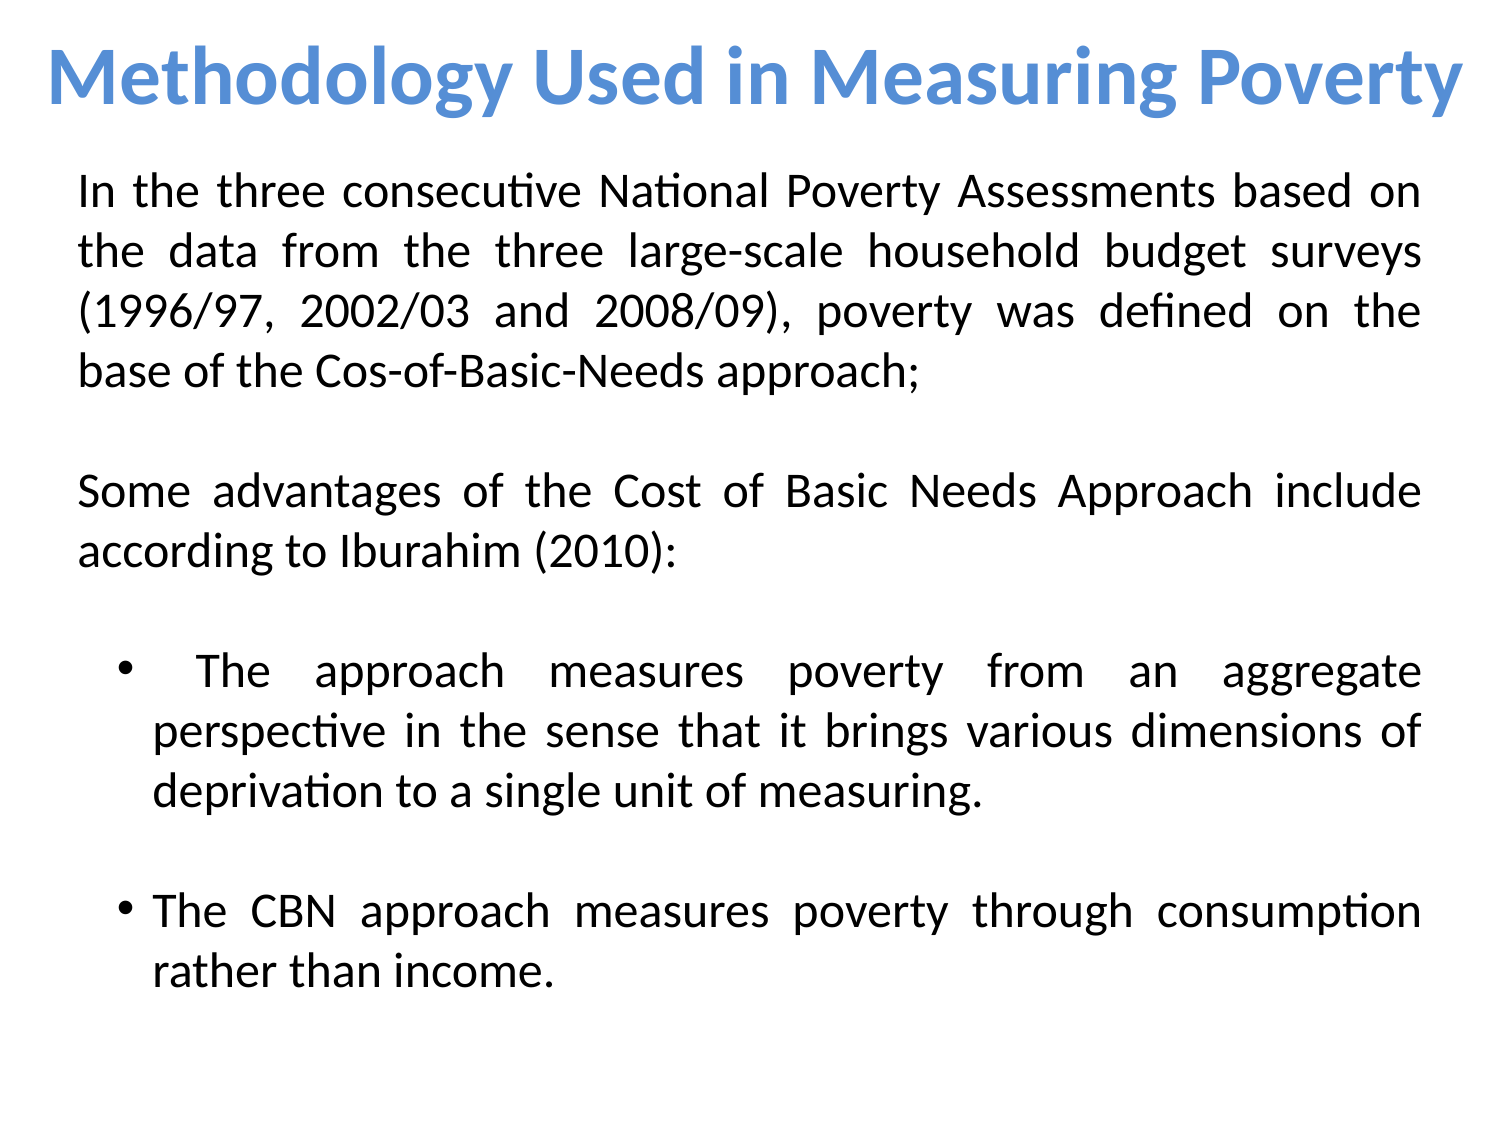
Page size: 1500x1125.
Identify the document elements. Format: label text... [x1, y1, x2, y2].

title Methodology Used in Measuring Poverty [24, 12, 1488, 130]
text_box In the three consecutive National Poverty Assessments based on the data from the three large-scale household budget surveys (1996/97, 2002/03 and 2008/09), poverty was defined on the base of the Cos-of-Basic-Needs approach; Some advantages of the Cost of Basic Needs Approach include according to Iburahim (2010): The approach measures poverty from an aggregate perspective in the sense that it brings various dimensions of deprivation to a single unit of measuring. The CBN approach measures poverty through consumption rather than income. [62, 149, 1438, 1005]
